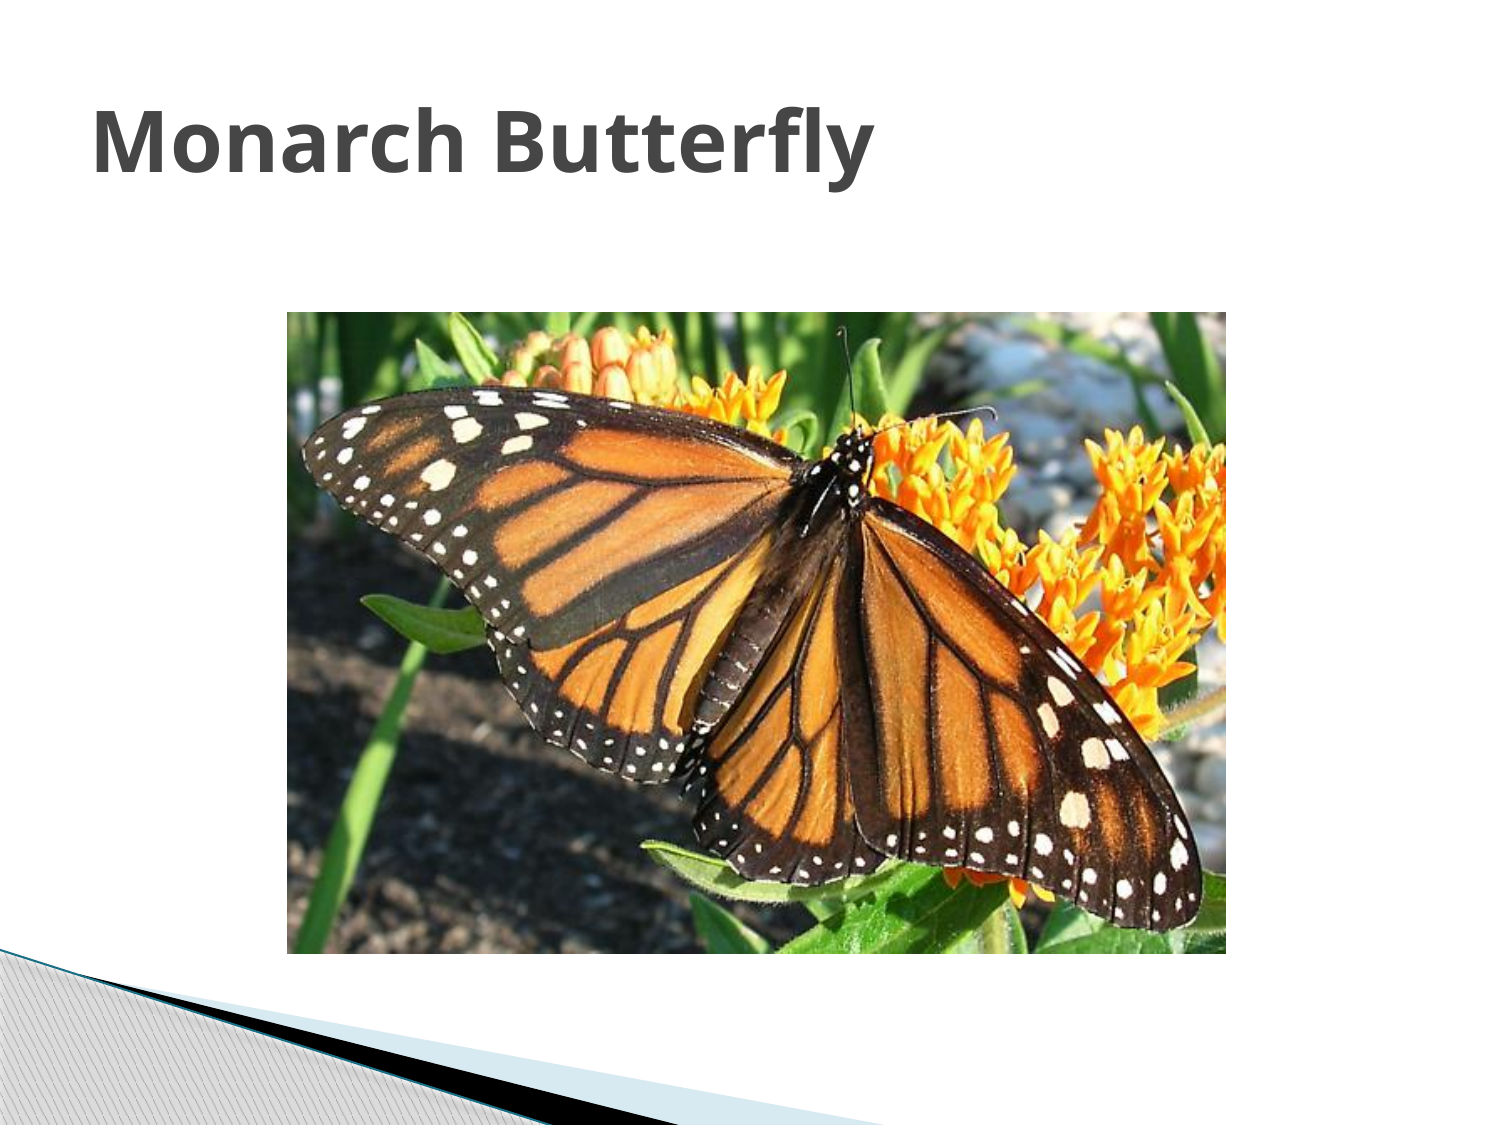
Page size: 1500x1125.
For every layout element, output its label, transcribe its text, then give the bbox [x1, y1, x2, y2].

title Monarch Butterfly [75, 45, 1425, 233]
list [287, 312, 1226, 955]
